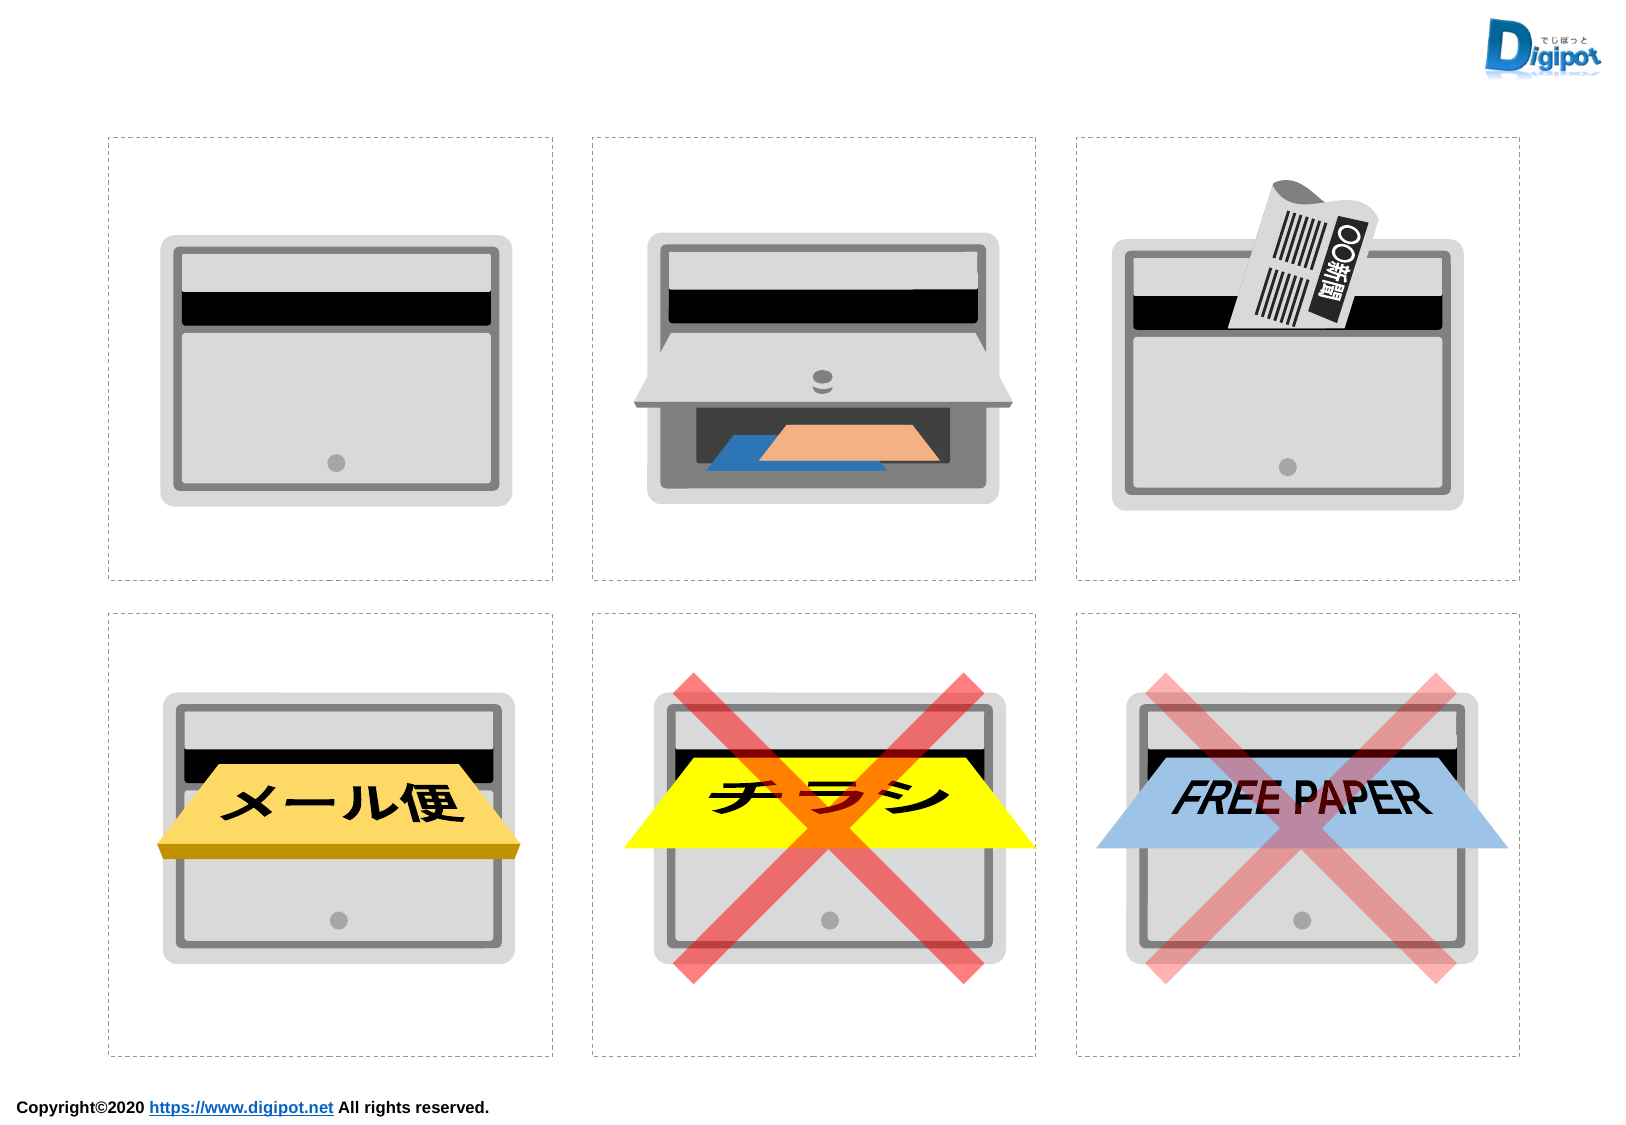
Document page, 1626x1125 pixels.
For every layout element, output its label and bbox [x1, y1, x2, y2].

text_box [160, 235, 513, 507]
text_box [1096, 672, 1509, 985]
text_box [157, 692, 521, 965]
text_box [623, 672, 1037, 985]
picture [1485, 18, 1602, 82]
text_box [1111, 185, 1464, 511]
text_box [633, 232, 1013, 505]
